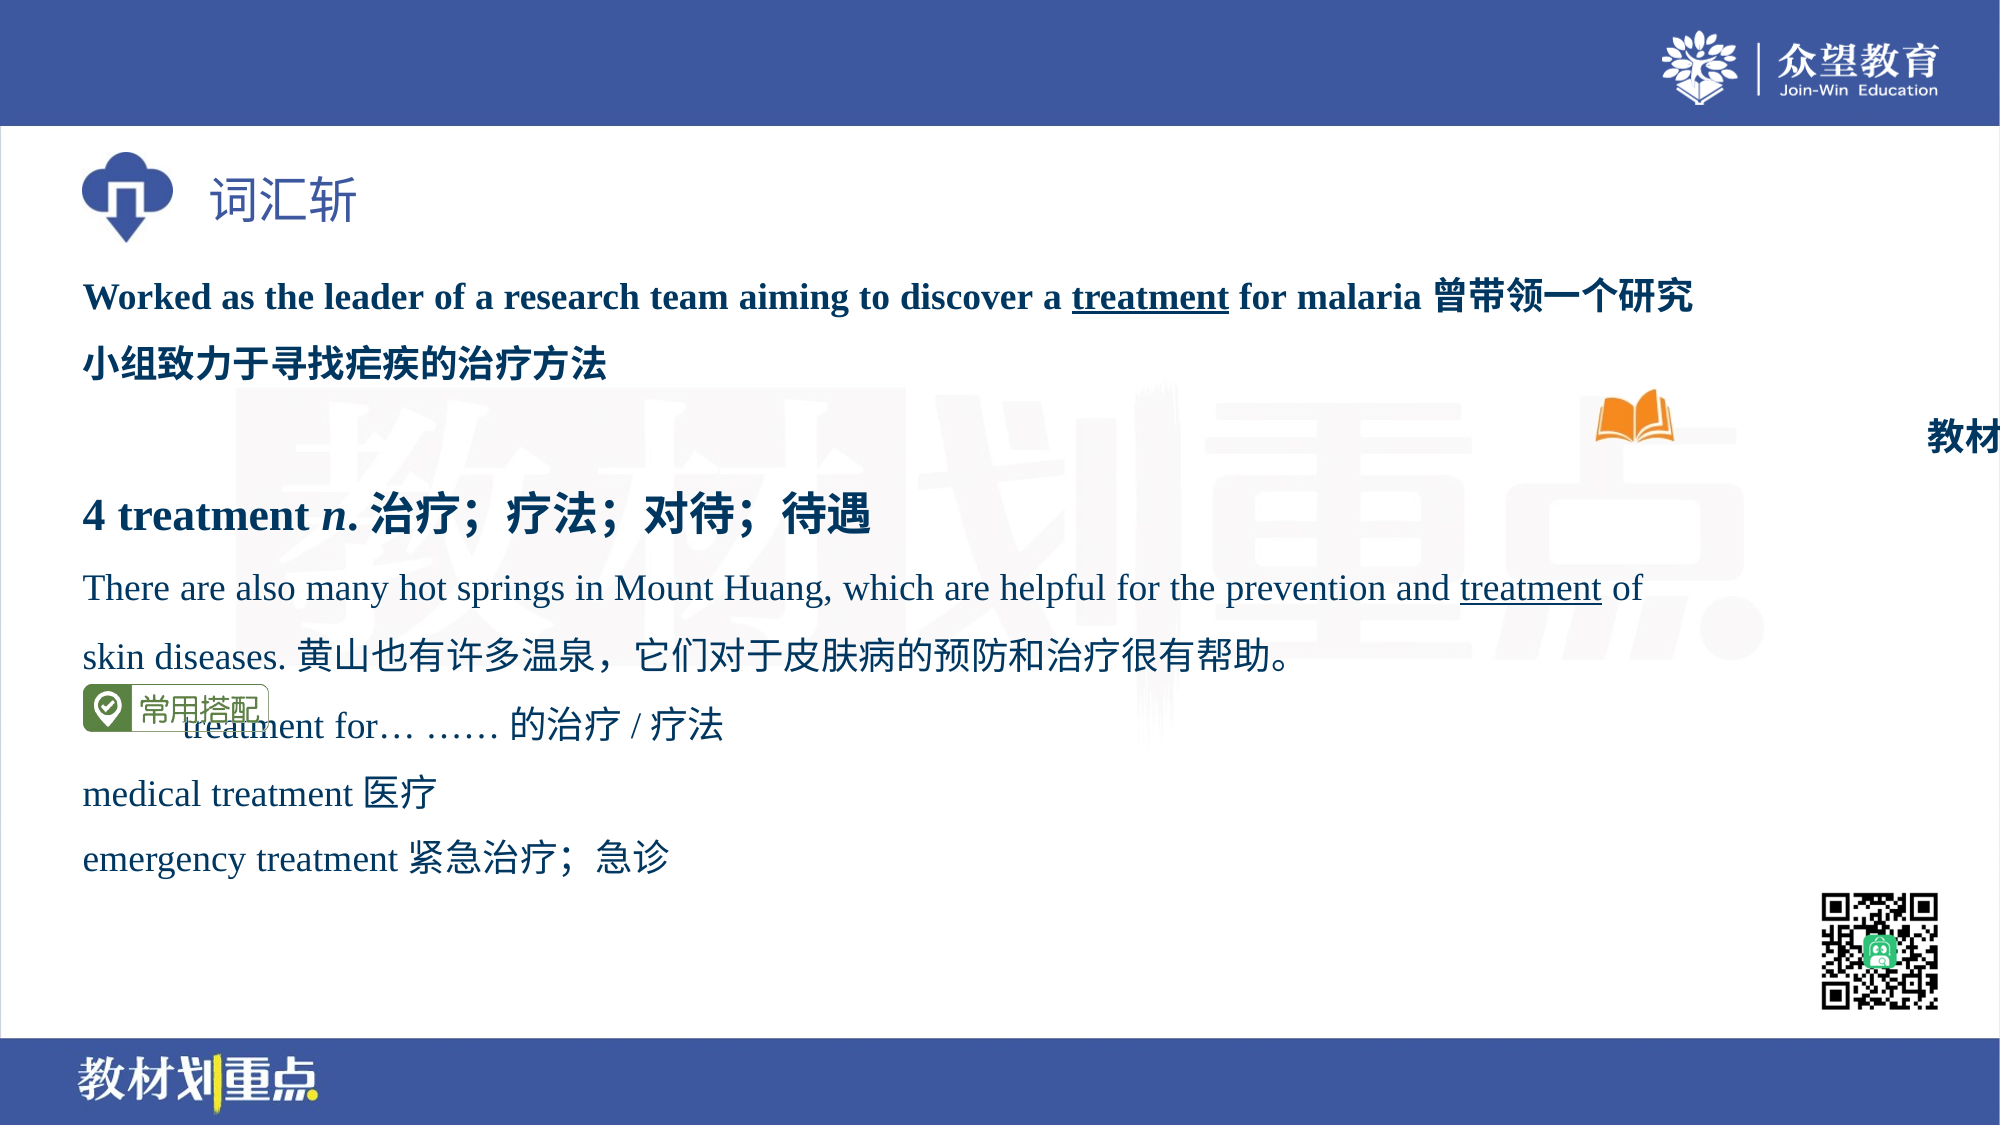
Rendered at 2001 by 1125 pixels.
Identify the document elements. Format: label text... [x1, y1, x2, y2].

text_box Worked as the leader of a research team aiming to discover a treatment for malaria曾带领一个研究 小组致力于寻找疟疾的治疗方法 教材P30 [82, 248, 1817, 451]
text_box There are also many hot springs in Mount Huang, which are helpful for the prevention and treatment of skin diseases.黄山也有许多温泉，它们对于皮肤病的预防和治疗很有帮助。 treatment for… ……的治疗/疗法 medical treatment医疗 emergency treatment紧急治疗；急诊 [82, 539, 1817, 872]
picture [0, 0, 2000, 1125]
text_box 4 treatment n.治疗；疗法；对待；待遇 [82, 457, 1817, 539]
